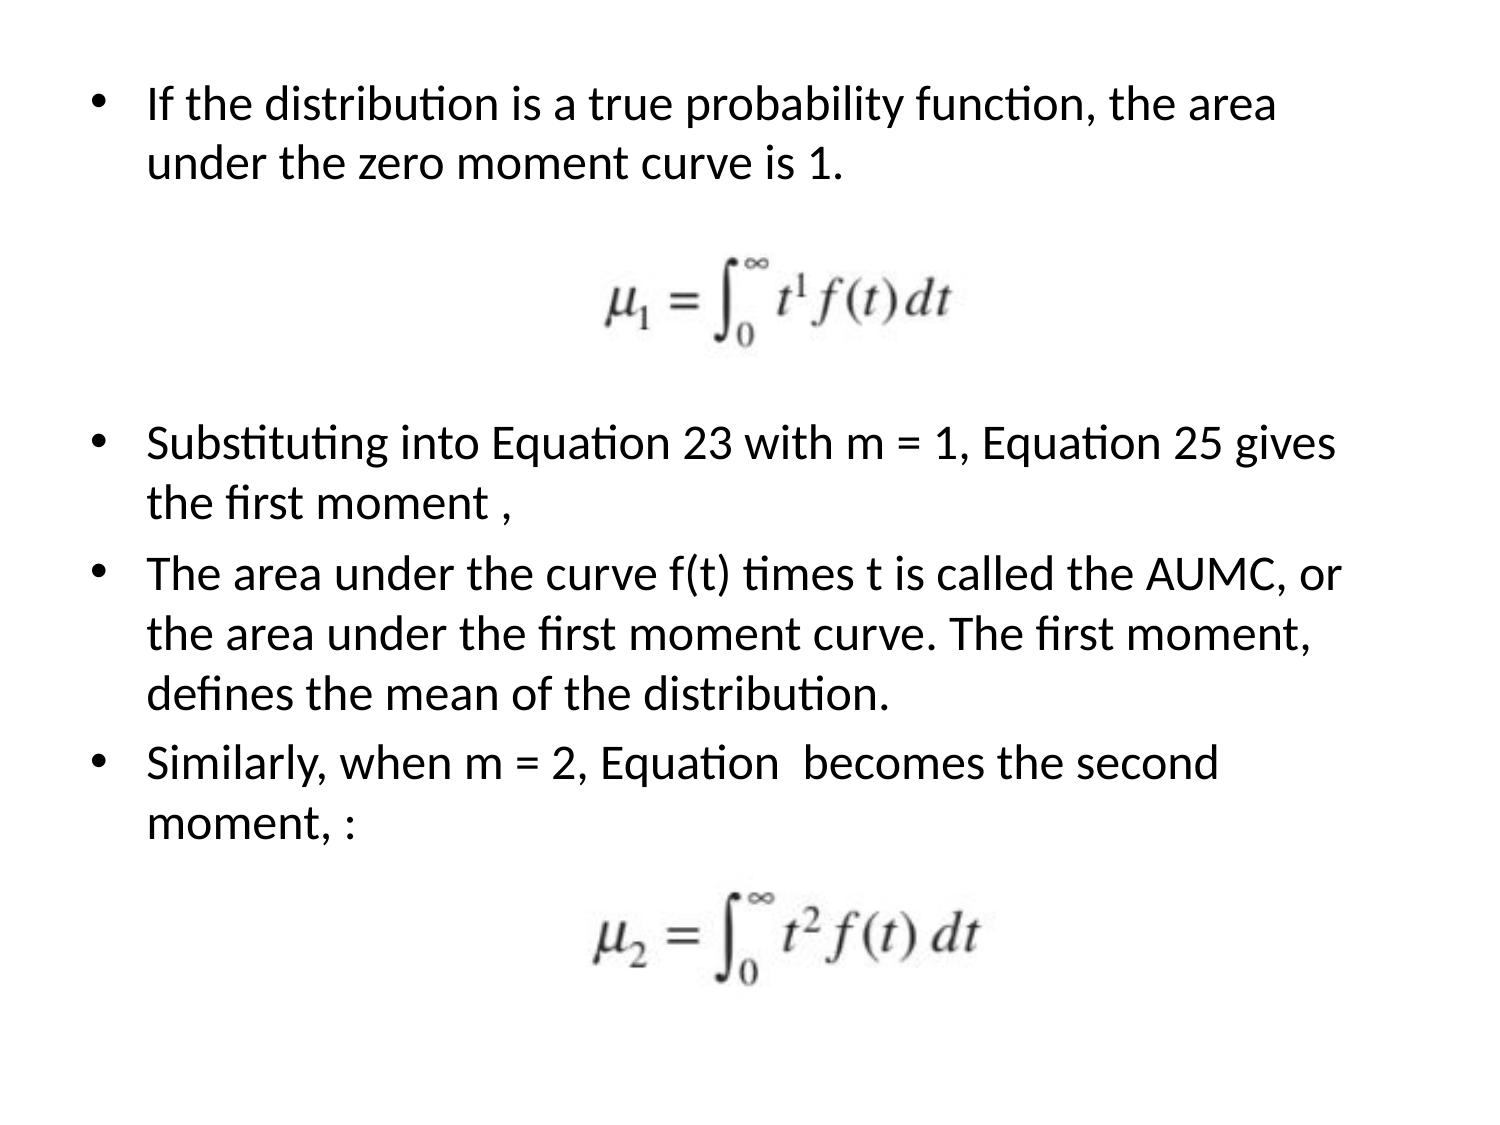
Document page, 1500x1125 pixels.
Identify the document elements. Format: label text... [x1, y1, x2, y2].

picture [512, 837, 1076, 1036]
list If the distribution is a true probability function, the area under the zero moment curve is 1. Substituting into Equation 23 with m = 1, Equation 25 gives the first moment , The area under the curve f(t) times t is called the AUMC, or the area under the first moment curve. The first moment, defines the mean of the distribution. Similarly, when m = 2, Equation becomes the second moment, : [75, 62, 1425, 1005]
picture [462, 184, 1063, 401]
